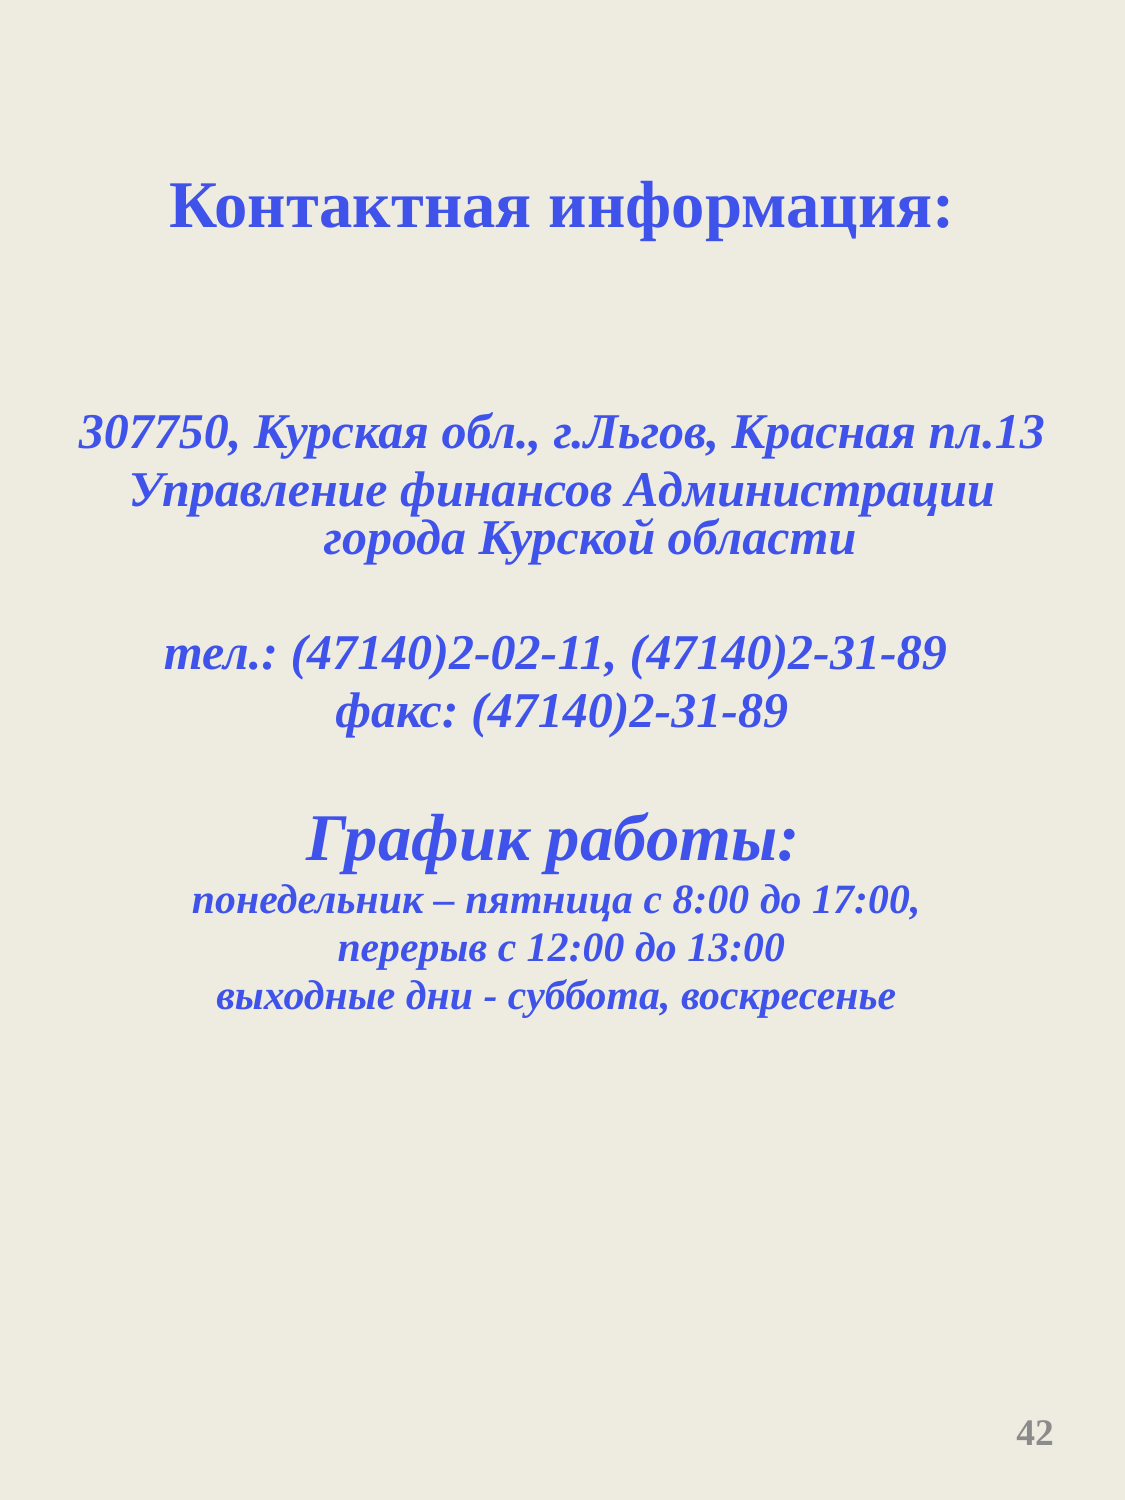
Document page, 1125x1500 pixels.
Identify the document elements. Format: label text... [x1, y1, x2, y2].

title Контактная информация: [67, 41, 1058, 312]
slide_number 42 [806, 1390, 1069, 1471]
list 307750, Курская обл., г.Льгов, Красная пл.13 Управление финансов Администрации города Курской области тел.: (47140)2-02-11, (47140)2-31-89 факс: (47140)2-31-89 График работы: понедельник – пятница с 8:00 до 17:00, перерыв с 12:00 до 13:00 выходные дни - суббота, воскресенье [55, 312, 1068, 1410]
